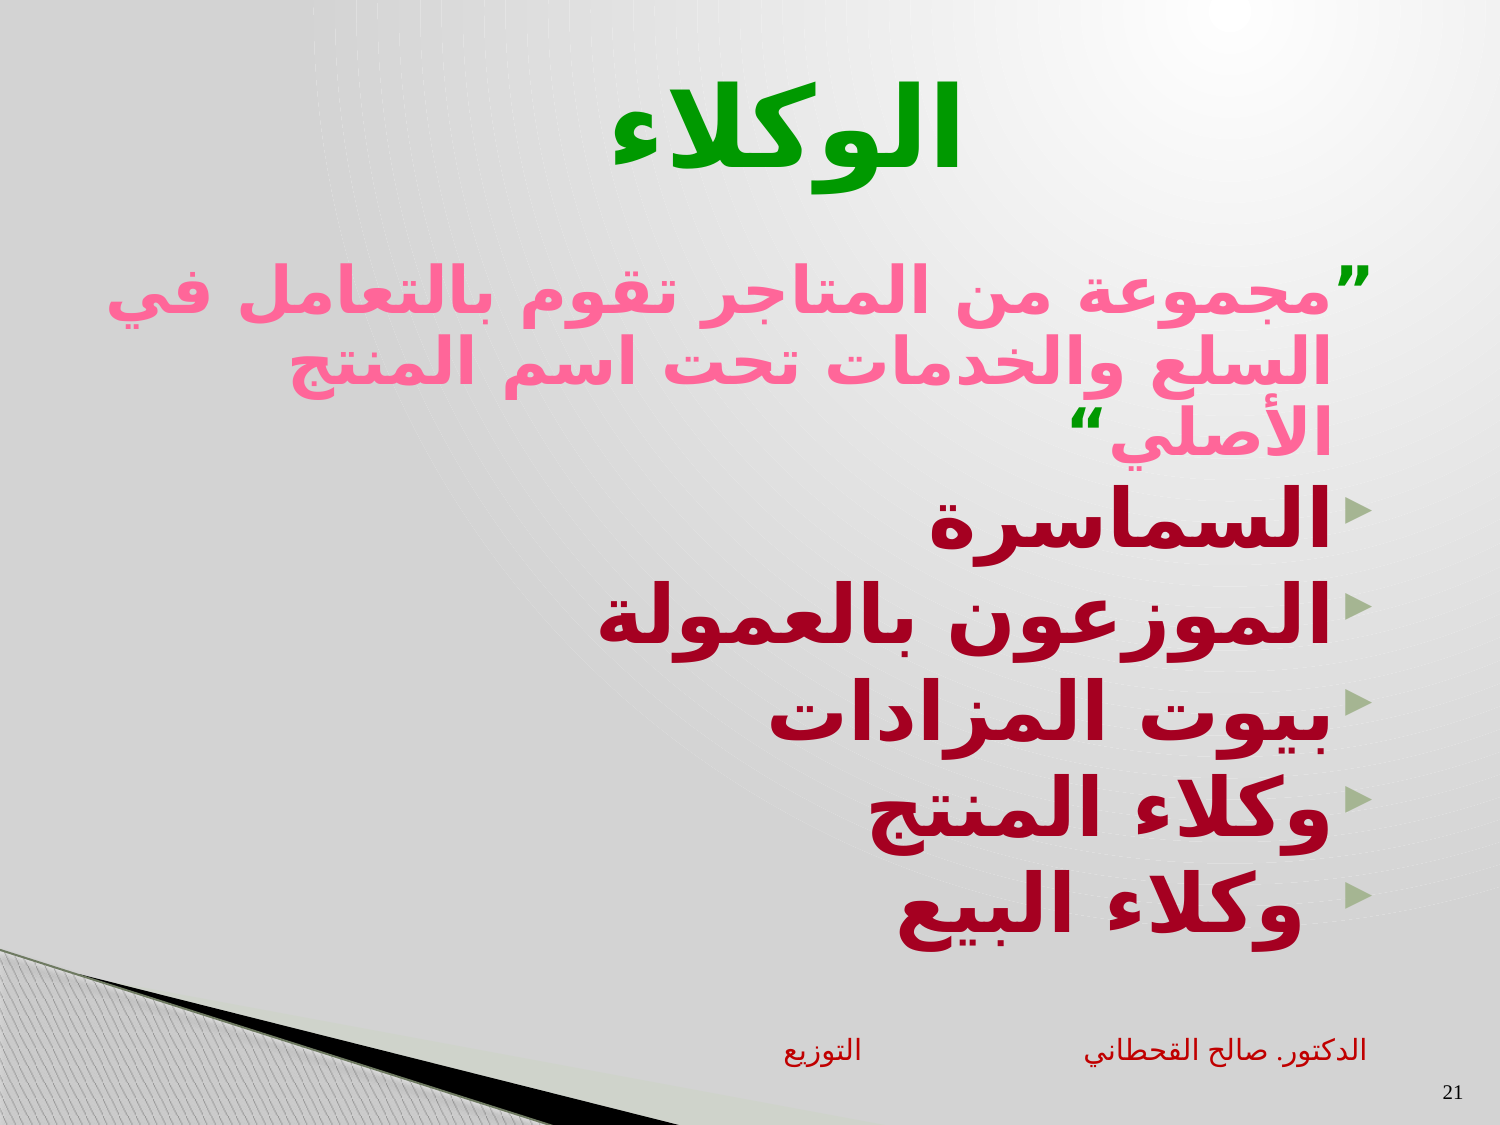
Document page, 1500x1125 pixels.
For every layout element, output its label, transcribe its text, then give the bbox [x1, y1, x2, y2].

list ”مجموعة من المتاجر تقوم بالتعامل في السلع والخدمات تحت اسم المنتج الأصلي“ السماسرة الموزعون بالعمولة بيوت المزادات وكلاء المنتج وكلاء البيع [87, 249, 1409, 963]
footer التوزيع الدكتور. صالح القحطاني [585, 1042, 1383, 1103]
slide_number 21 [1418, 1051, 1479, 1112]
title الوكلاء [187, 50, 1388, 229]
